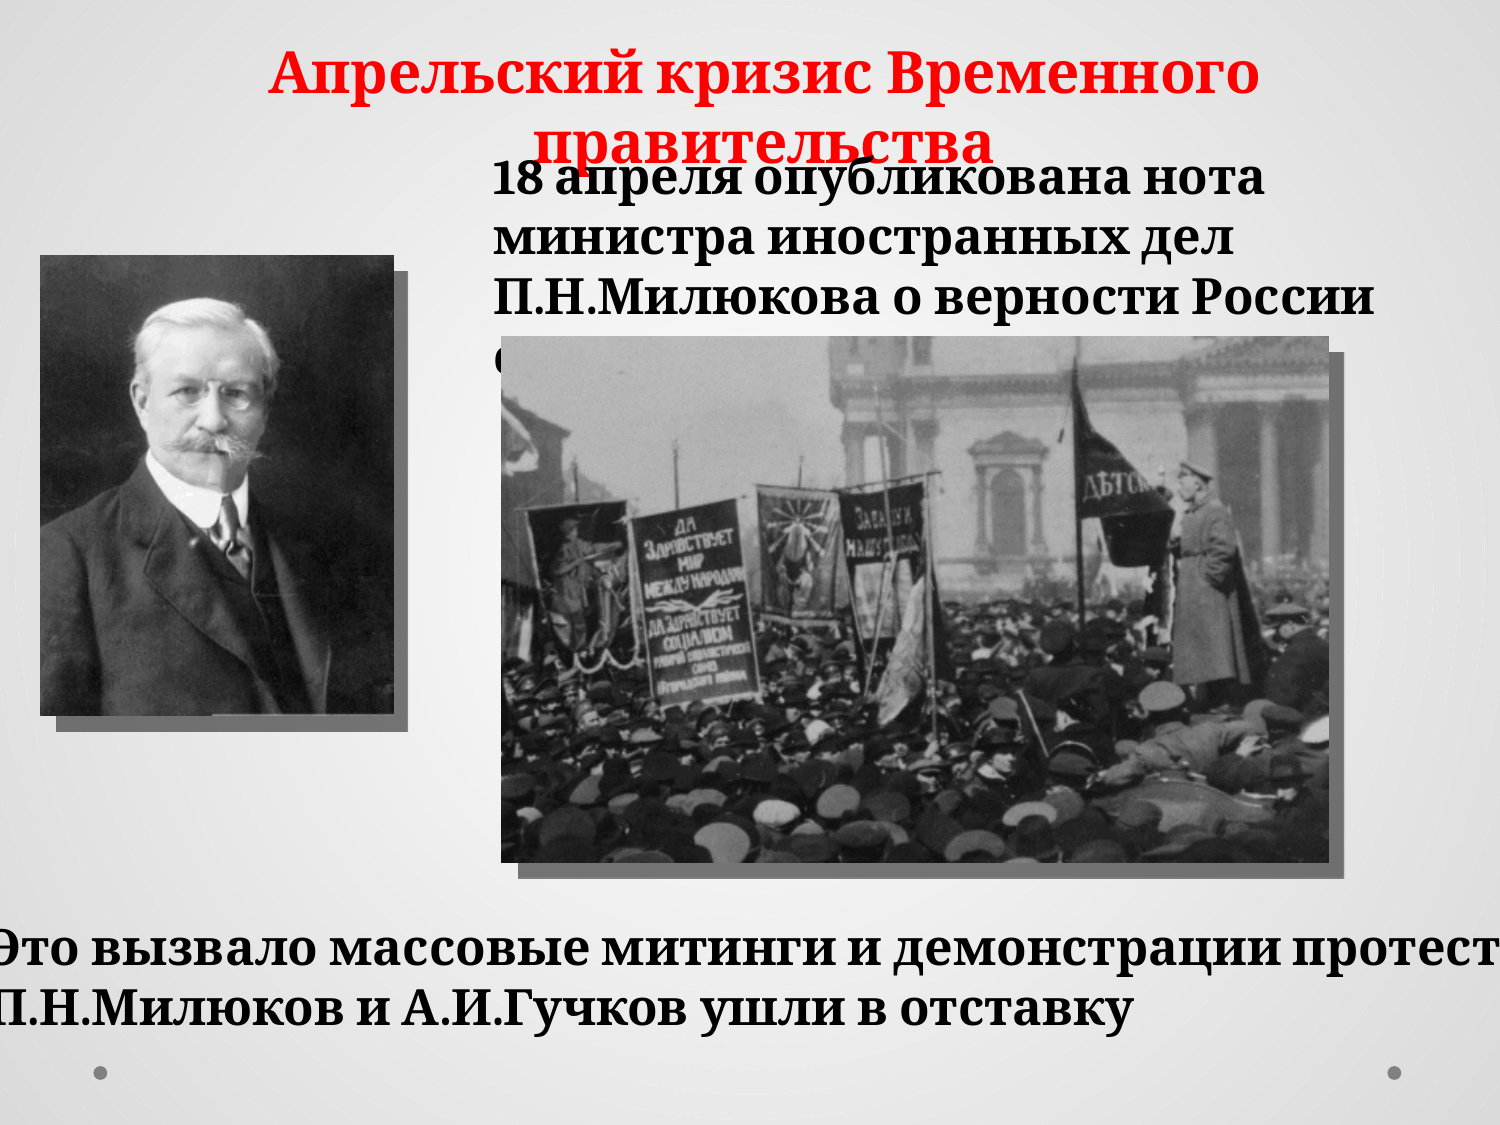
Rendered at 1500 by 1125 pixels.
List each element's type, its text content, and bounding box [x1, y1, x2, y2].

text_box 18 апреля опубликована нота министра иностранных дел П.Н.Милюкова о верности России союзникам. [478, 137, 1477, 392]
picture [501, 335, 1330, 863]
picture [39, 255, 394, 717]
text_box Это вызвало массовые митинги и демонстрации протеста. П.Н.Милюков и А.И.Гучков ушли в отставку [0, 908, 1500, 1043]
text_box Апрельский кризис Временного правительства [29, 27, 1500, 183]
